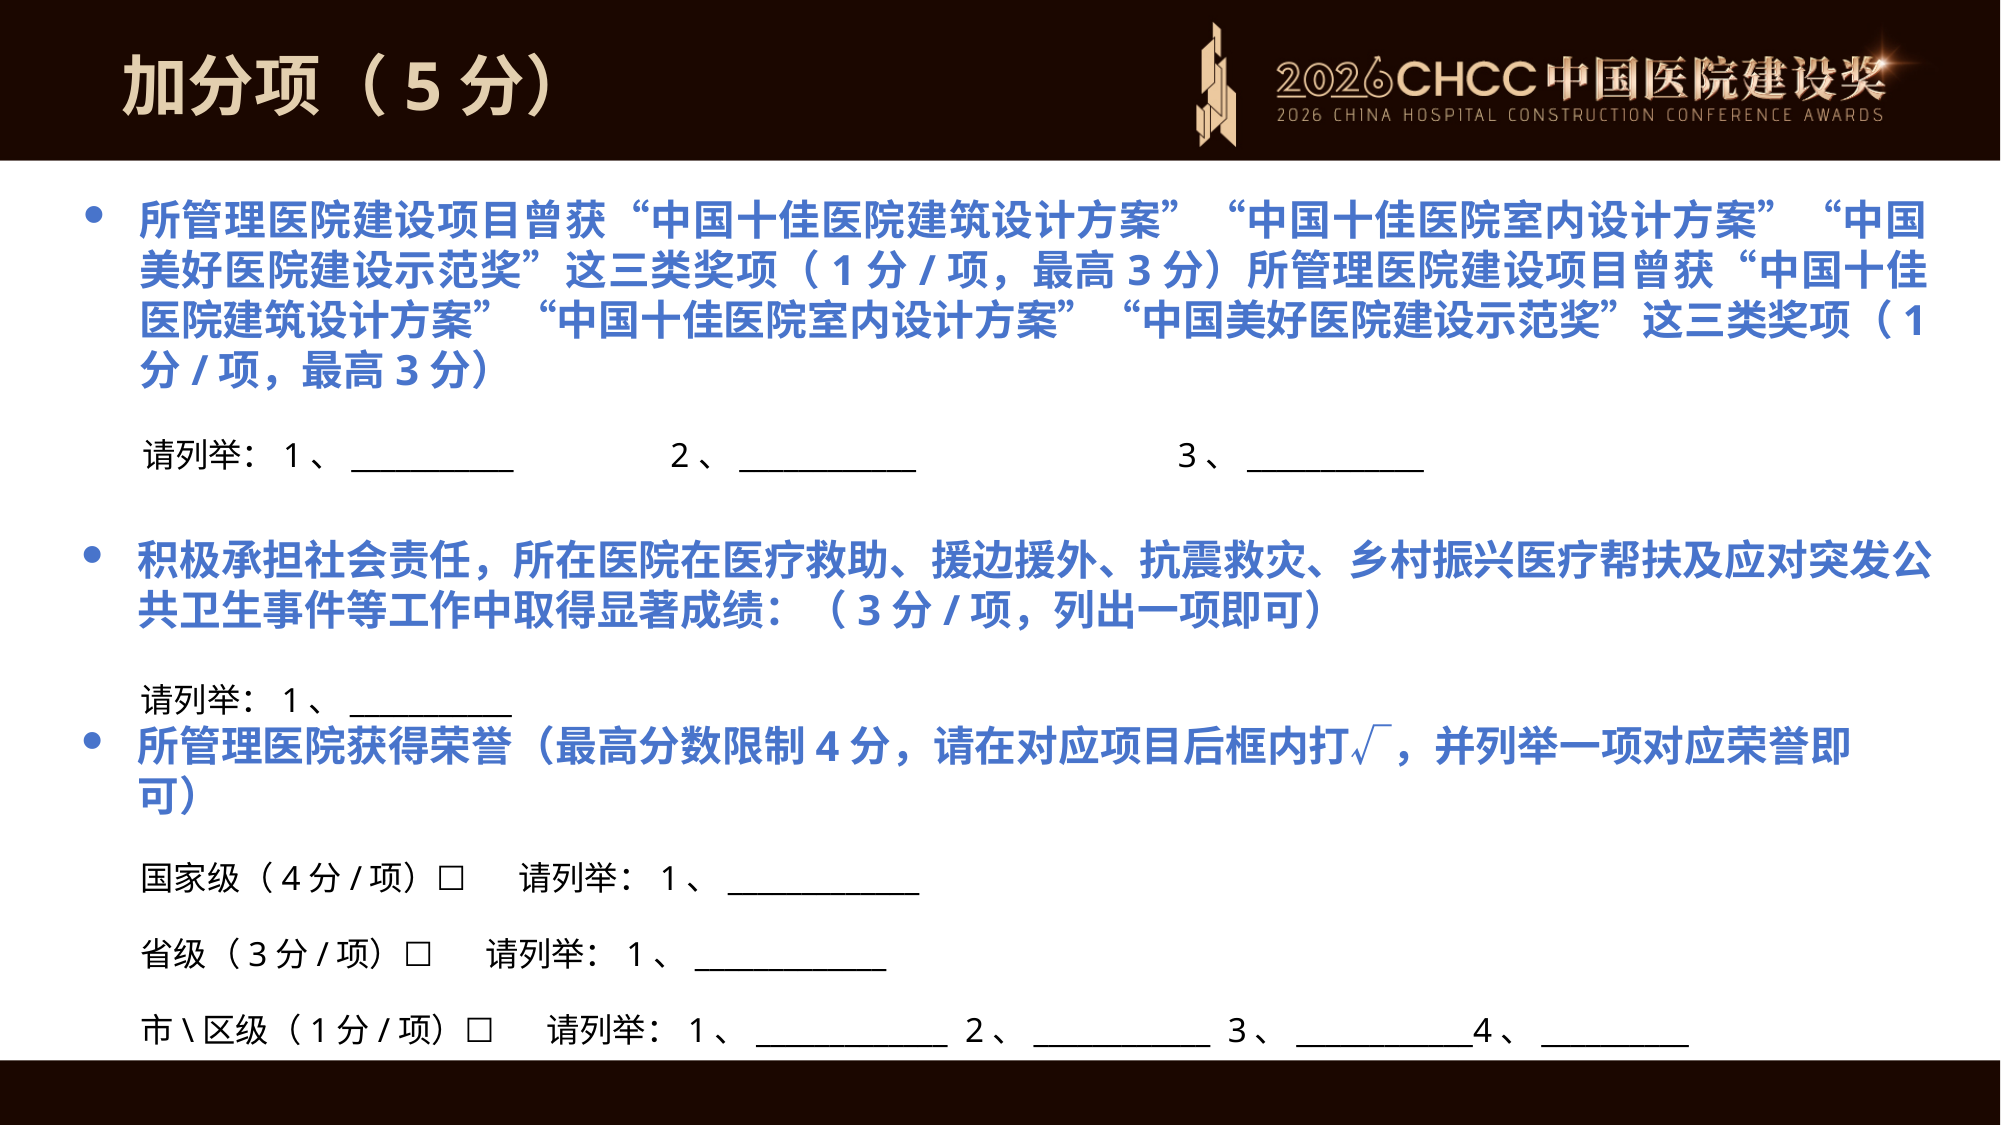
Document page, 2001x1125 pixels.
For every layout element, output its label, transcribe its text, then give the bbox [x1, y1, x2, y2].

text_box 积极承担社会责任，所在医院在医疗救助、援边援外、抗震救灾、乡村振兴医疗帮扶及应对突发公共卫生事件等工作中取得显著成绩：（3分/项，列出一项即可） [81, 548, 1945, 634]
text_box 所管理医院建设项目曾获“中国十佳医院建筑设计方案”“中国十佳医院室内设计方案”“中国美好医院建设示范奖”这三类奖项（1分/项，最高3分）所管理医院建设项目曾获“中国十佳医院建筑设计方案”“中国十佳医院室内设计方案”“中国美好医院建设示范奖”这三类奖项（1分/项，最高3分） [83, 308, 1928, 394]
text_box 请列举：1、___________ 2、____________ 3、____________ [83, 414, 1848, 548]
picture [0, 0, 2001, 1125]
text_box 国家级（4分/项）☐ 请列举：1、_____________ 省级（3分/项）☐ 请列举：1、_____________ 市\区级（1分/项）☐ 请列举：1、_____________ 2、____________ 3、____________4、__________ [81, 821, 1846, 1034]
text_box 请列举：1、___________ [81, 659, 1846, 734]
text_box 加分项（5分） [106, 36, 834, 132]
text_box 所管理医院获得荣誉（最高分数限制4分，请在对应项目后框内打√，并列举一项对应荣誉即可） [81, 734, 1927, 820]
